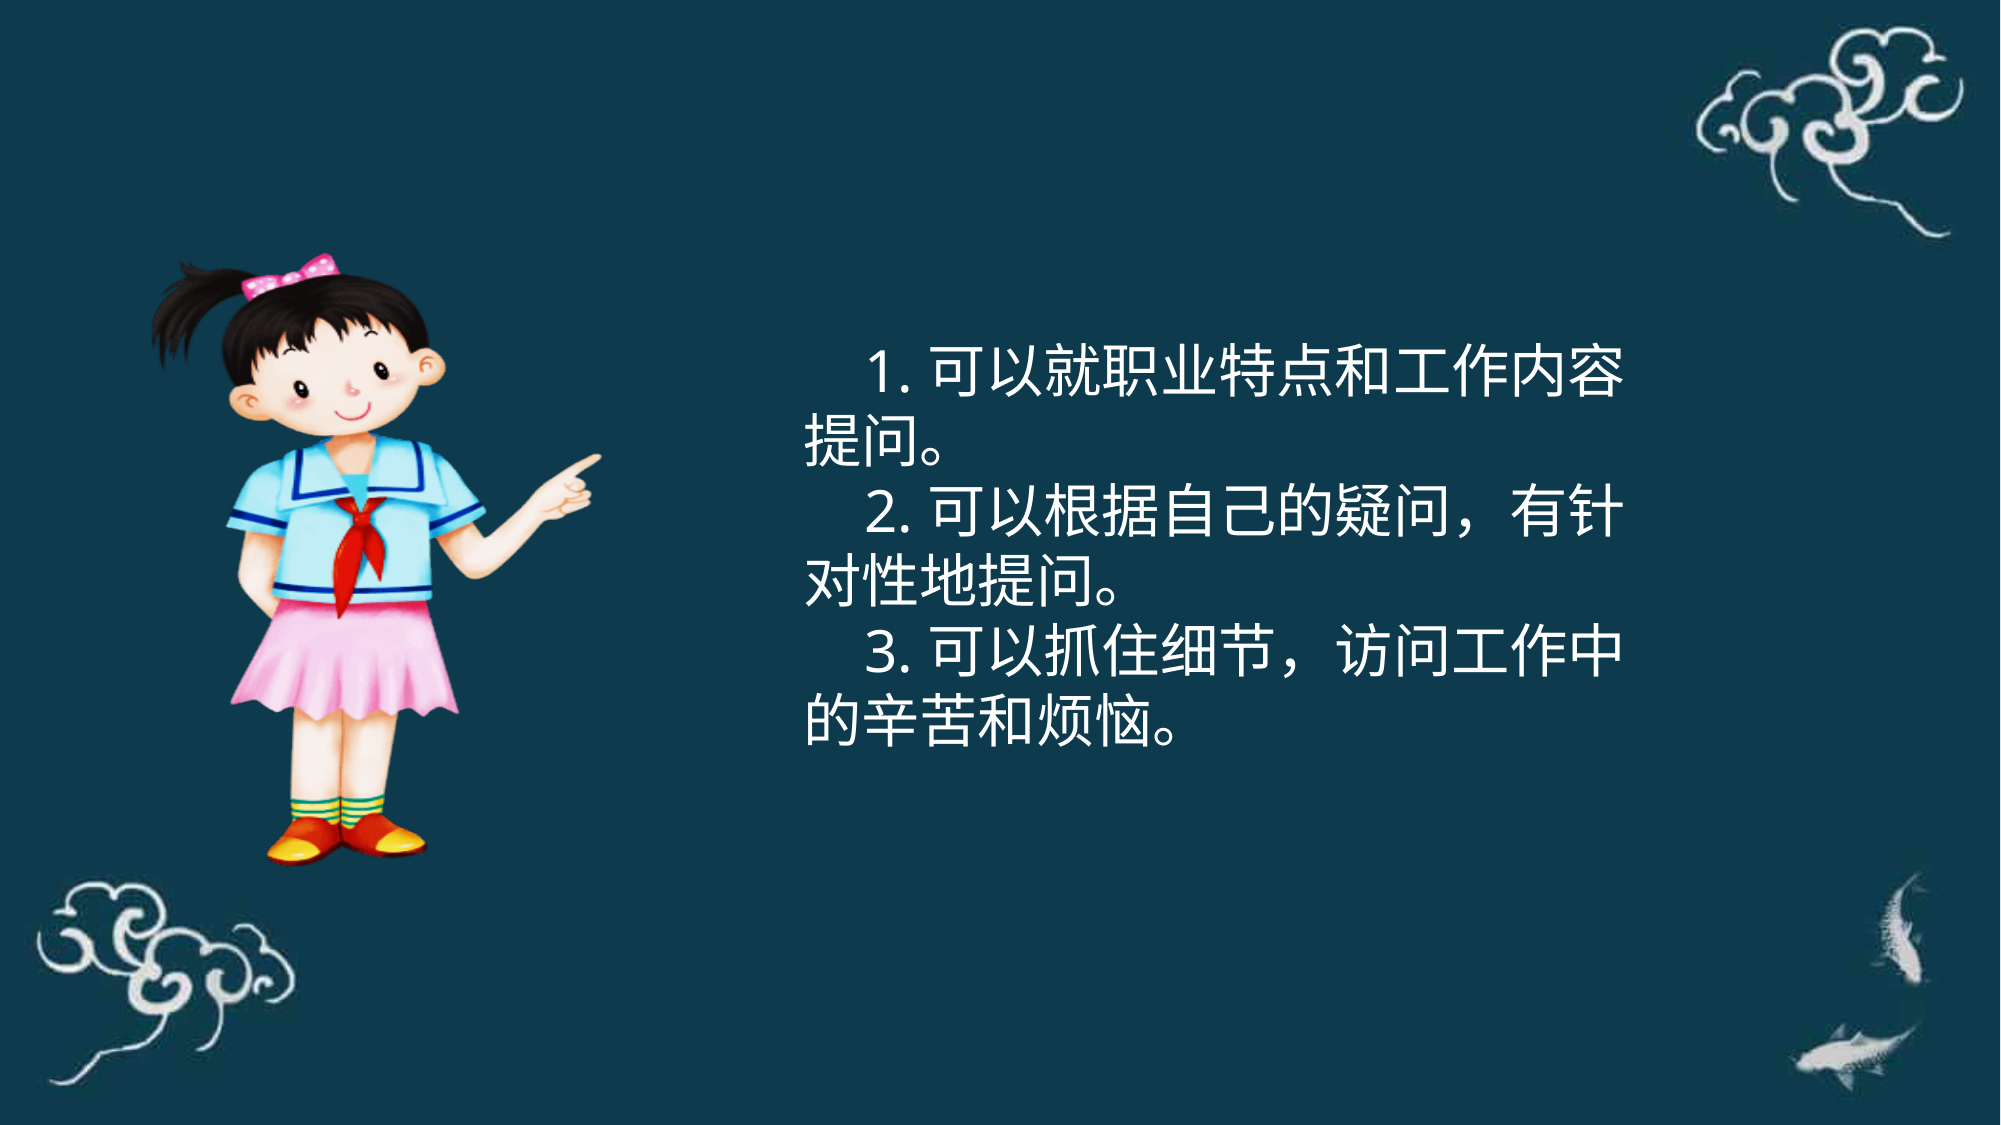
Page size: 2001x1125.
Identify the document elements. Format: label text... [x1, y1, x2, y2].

picture [0, 0, 2001, 1125]
text_box 1.可以就职业特点和工作内容提问。 2.可以根据自己的疑问，有针对性地提问。 3.可以抓住细节，访问工作中的辛苦和烦恼。 [788, 326, 1663, 762]
